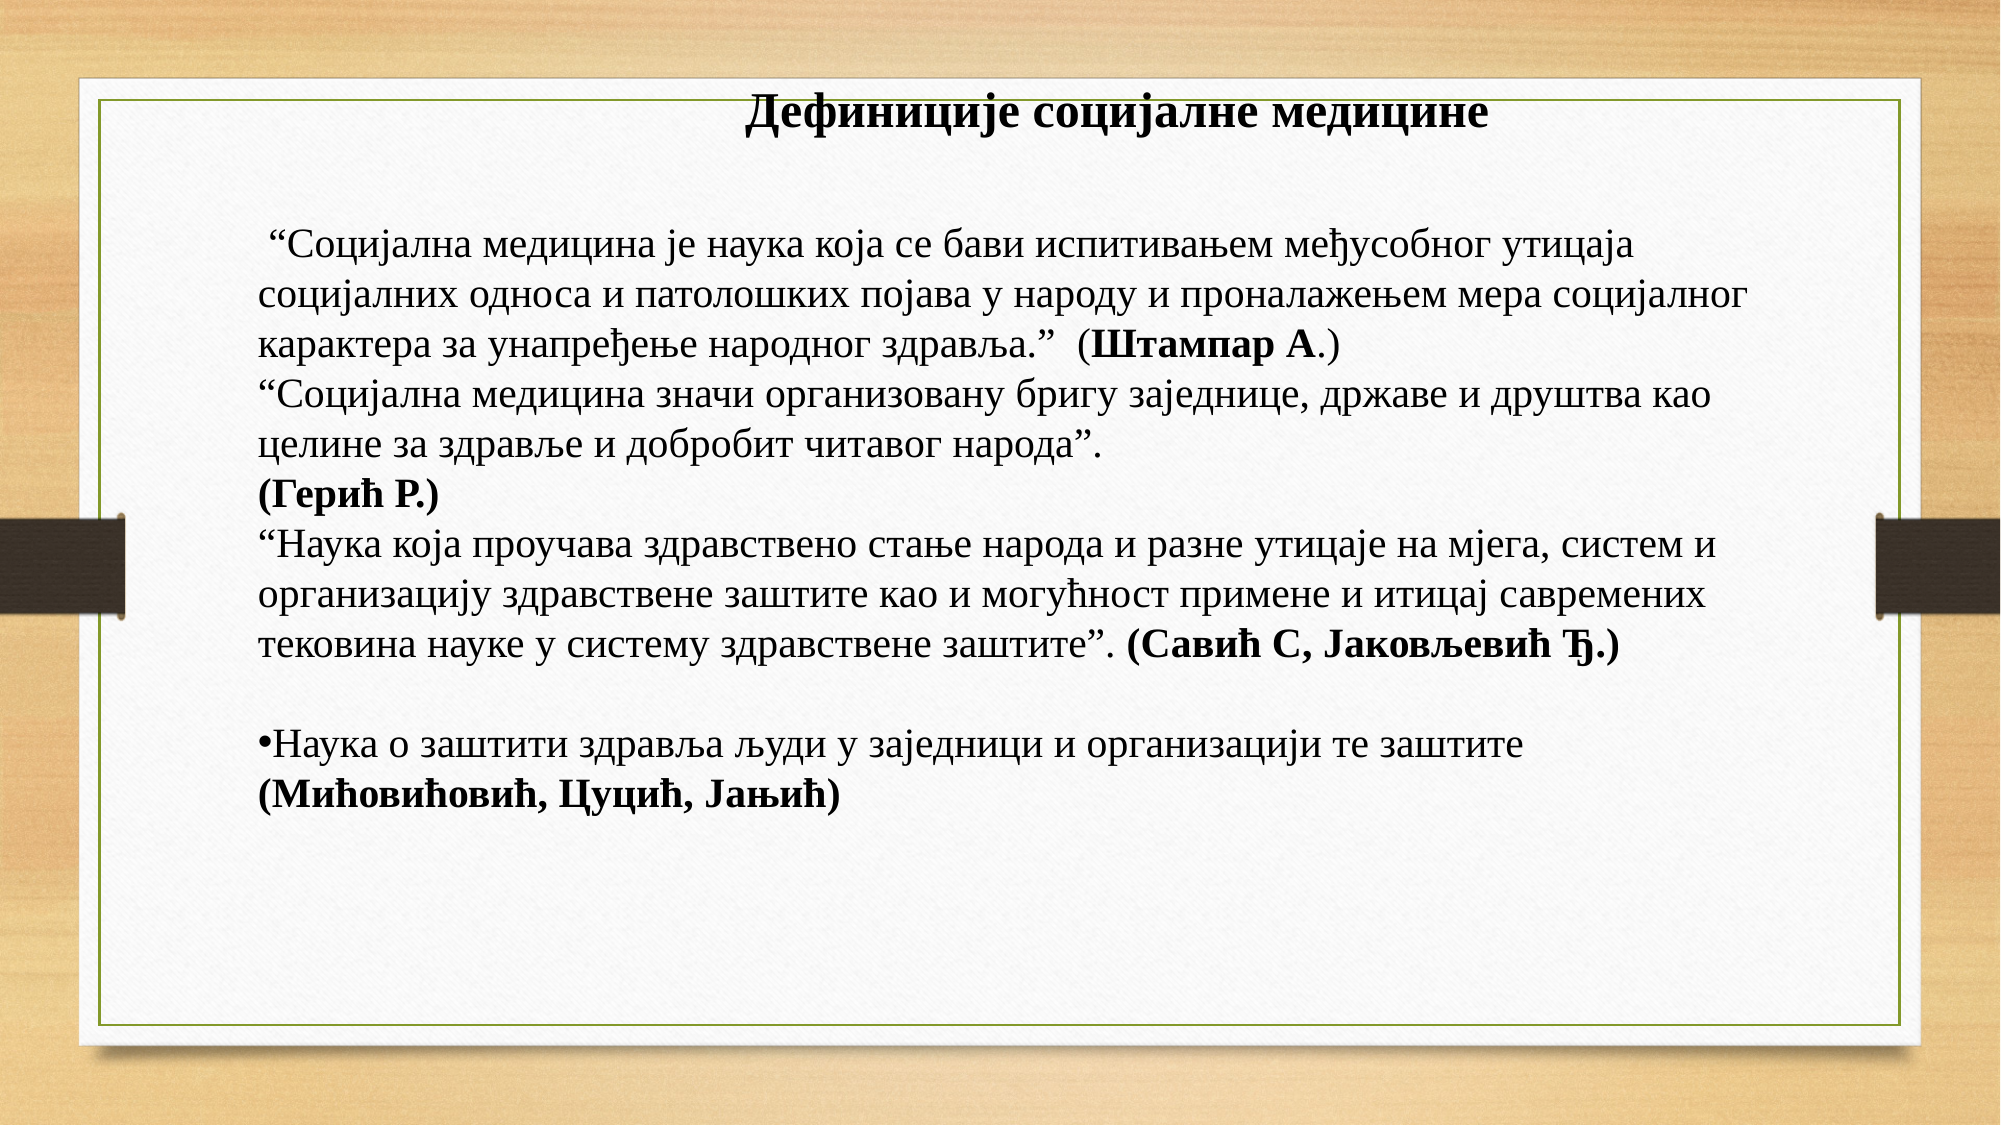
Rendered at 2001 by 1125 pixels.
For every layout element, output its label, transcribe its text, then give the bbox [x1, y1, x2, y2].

text_box Дефиниције социјалне медицине [578, 70, 1657, 145]
picture [0, 0, 2001, 1125]
text_box “Социјална медицина је наука која се бави испитивањем међусобног утицаја социјалних односа и патолошких појава у народу и проналажењем мера социјалног карактера за унапређење народног здравља.” (Штампар А.) “Социјална медицина значи организовану бригу заједнице, државе и друштва као целине за здравље и добробит читавог народа”. (Герић Р.) “Наука која проучава здравствено стање народа и разне утицаје на мјега, систем и организацију здравствене заштите као и могућност примене и итицај савремених тековина науке у систему здравствене заштите”. (Савић С, Јаковљевић Ђ.) Наука о заштити здравља људи у заједници и организацији те заштите (Мићовићовић, Цуцић, Јањић) [243, 208, 1798, 1063]
